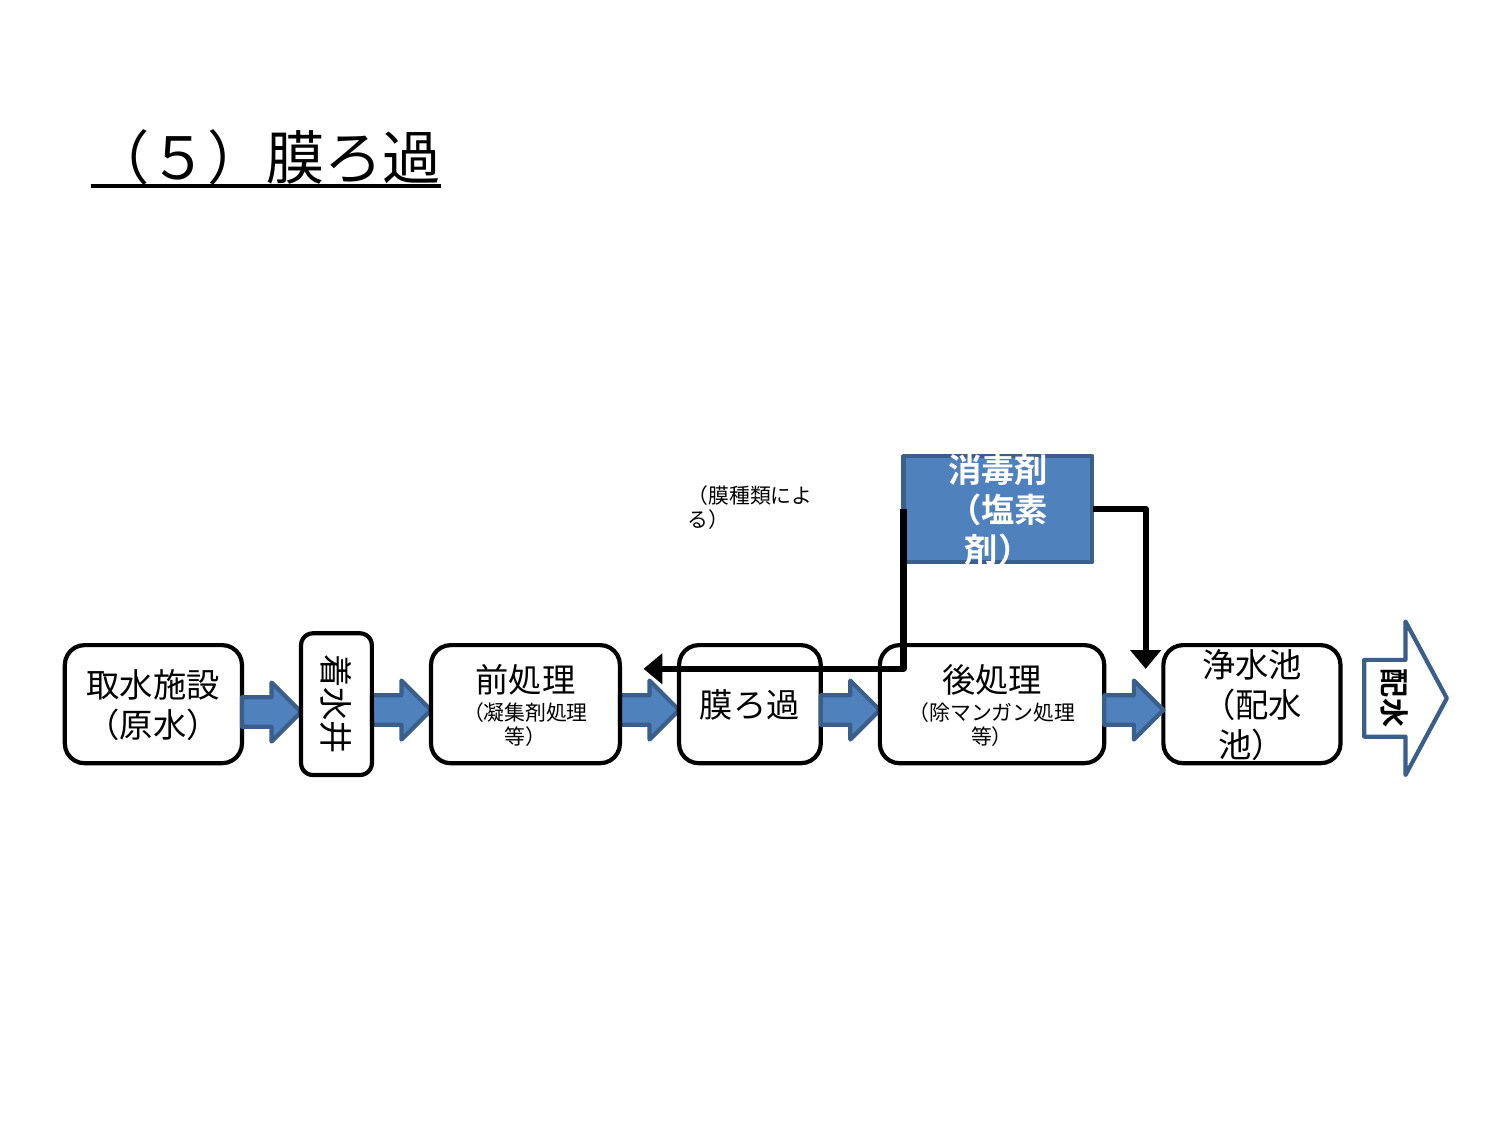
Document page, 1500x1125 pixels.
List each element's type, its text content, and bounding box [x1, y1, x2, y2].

text_box （５）膜ろ過 [76, 113, 703, 199]
text_box 着水井 [298, 631, 375, 778]
text_box 膜ろ過 [676, 678, 823, 766]
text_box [643, 509, 904, 669]
text_box 消毒剤 （塩素剤） [901, 454, 1094, 564]
text_box [1102, 678, 1166, 742]
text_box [1092, 509, 1146, 669]
text_box [374, 678, 428, 742]
text_box 取水施設 （原水） [62, 643, 245, 766]
text_box [818, 678, 877, 742]
text_box （膜種類による） [673, 474, 857, 507]
text_box 浄水池 （配水池） [1161, 643, 1343, 766]
text_box [239, 680, 298, 744]
text_box 前処理 （凝集剤処理等） [428, 643, 623, 766]
text_box 配水 [1362, 619, 1449, 778]
text_box [623, 678, 676, 742]
text_box 後処理 （除マンガン処理等） [877, 643, 1107, 766]
